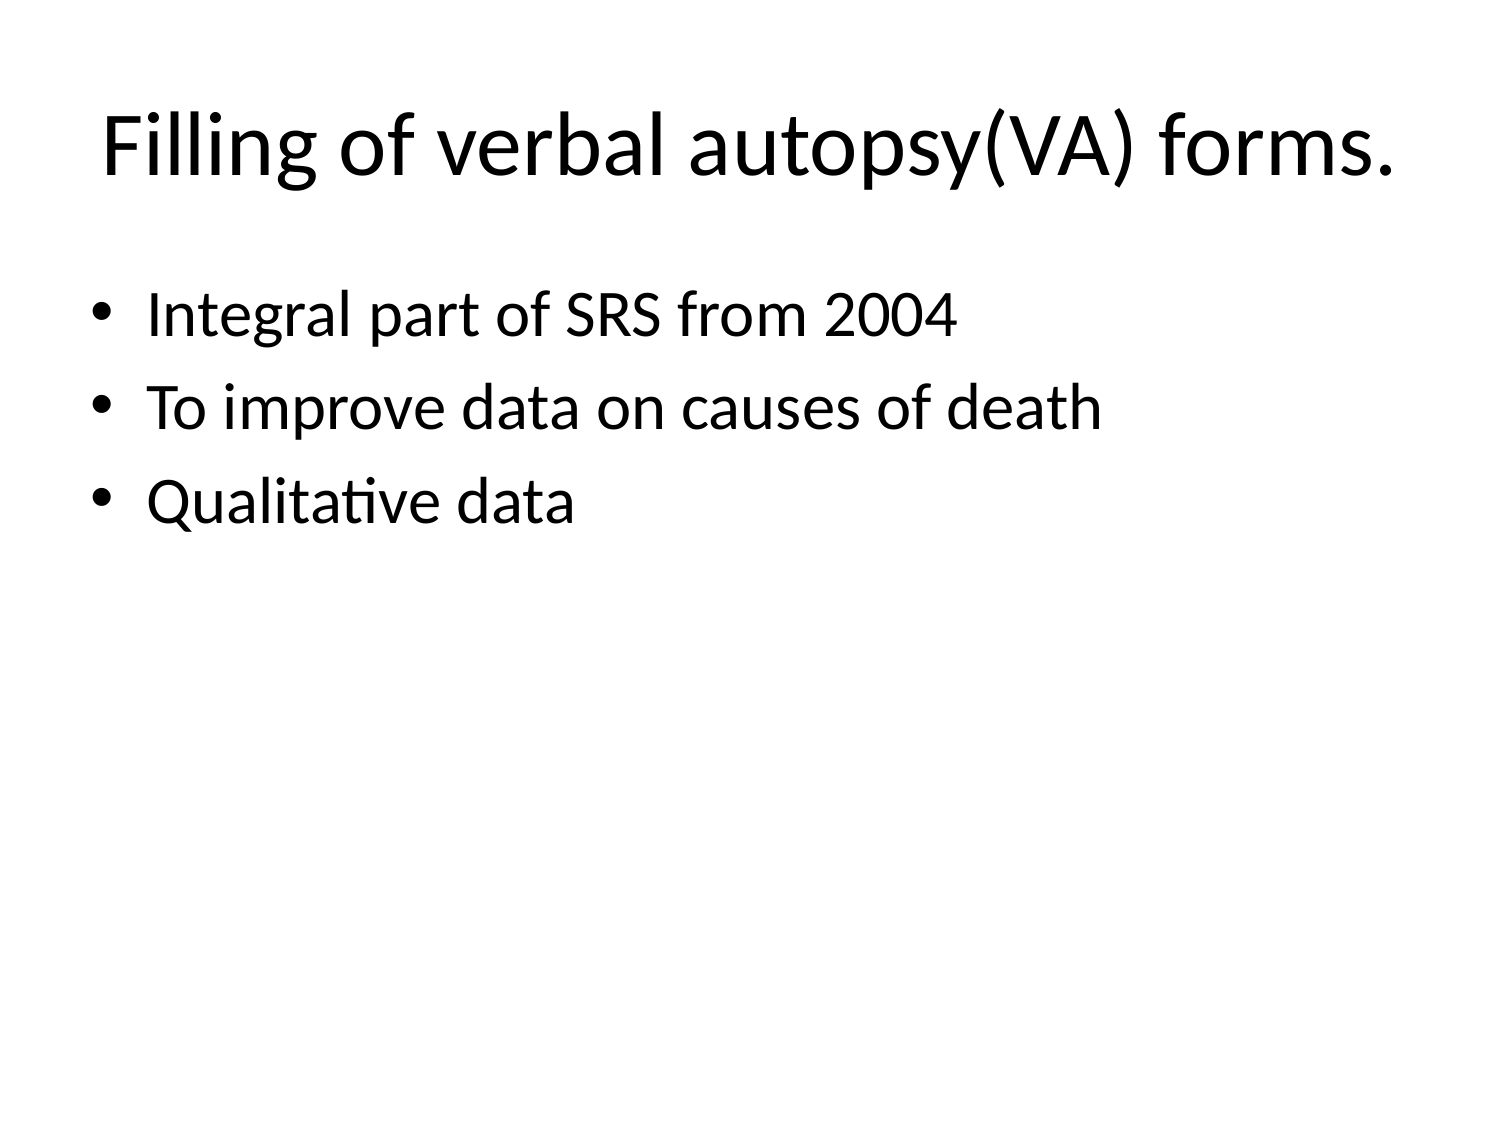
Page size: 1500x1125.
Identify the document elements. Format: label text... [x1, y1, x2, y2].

title Filling of verbal autopsy(VA) forms. [75, 45, 1425, 233]
list Integral part of SRS from 2004 To improve data on causes of death Qualitative data [75, 262, 1425, 1005]
